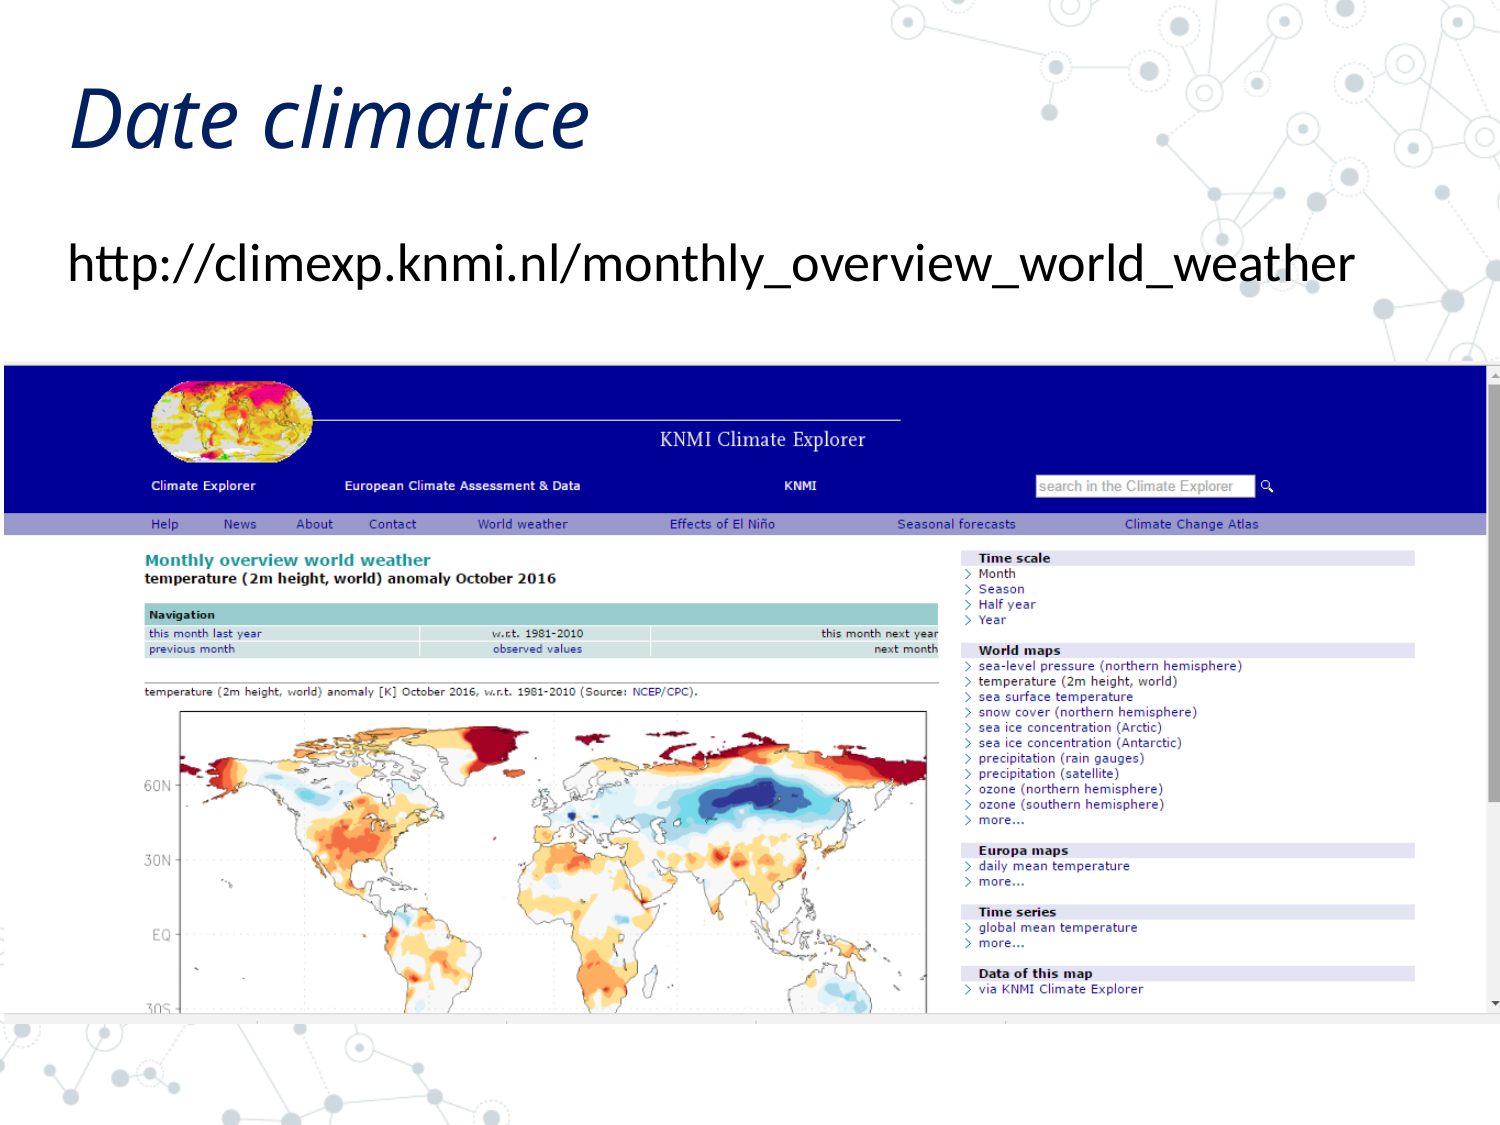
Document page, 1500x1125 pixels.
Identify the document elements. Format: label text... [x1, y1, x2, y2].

picture [0, 0, 1500, 1125]
text_box http://climexp.knmi.nl/monthly_overview_world_weather [53, 219, 1400, 300]
text_box Date climatice [53, 26, 1296, 181]
